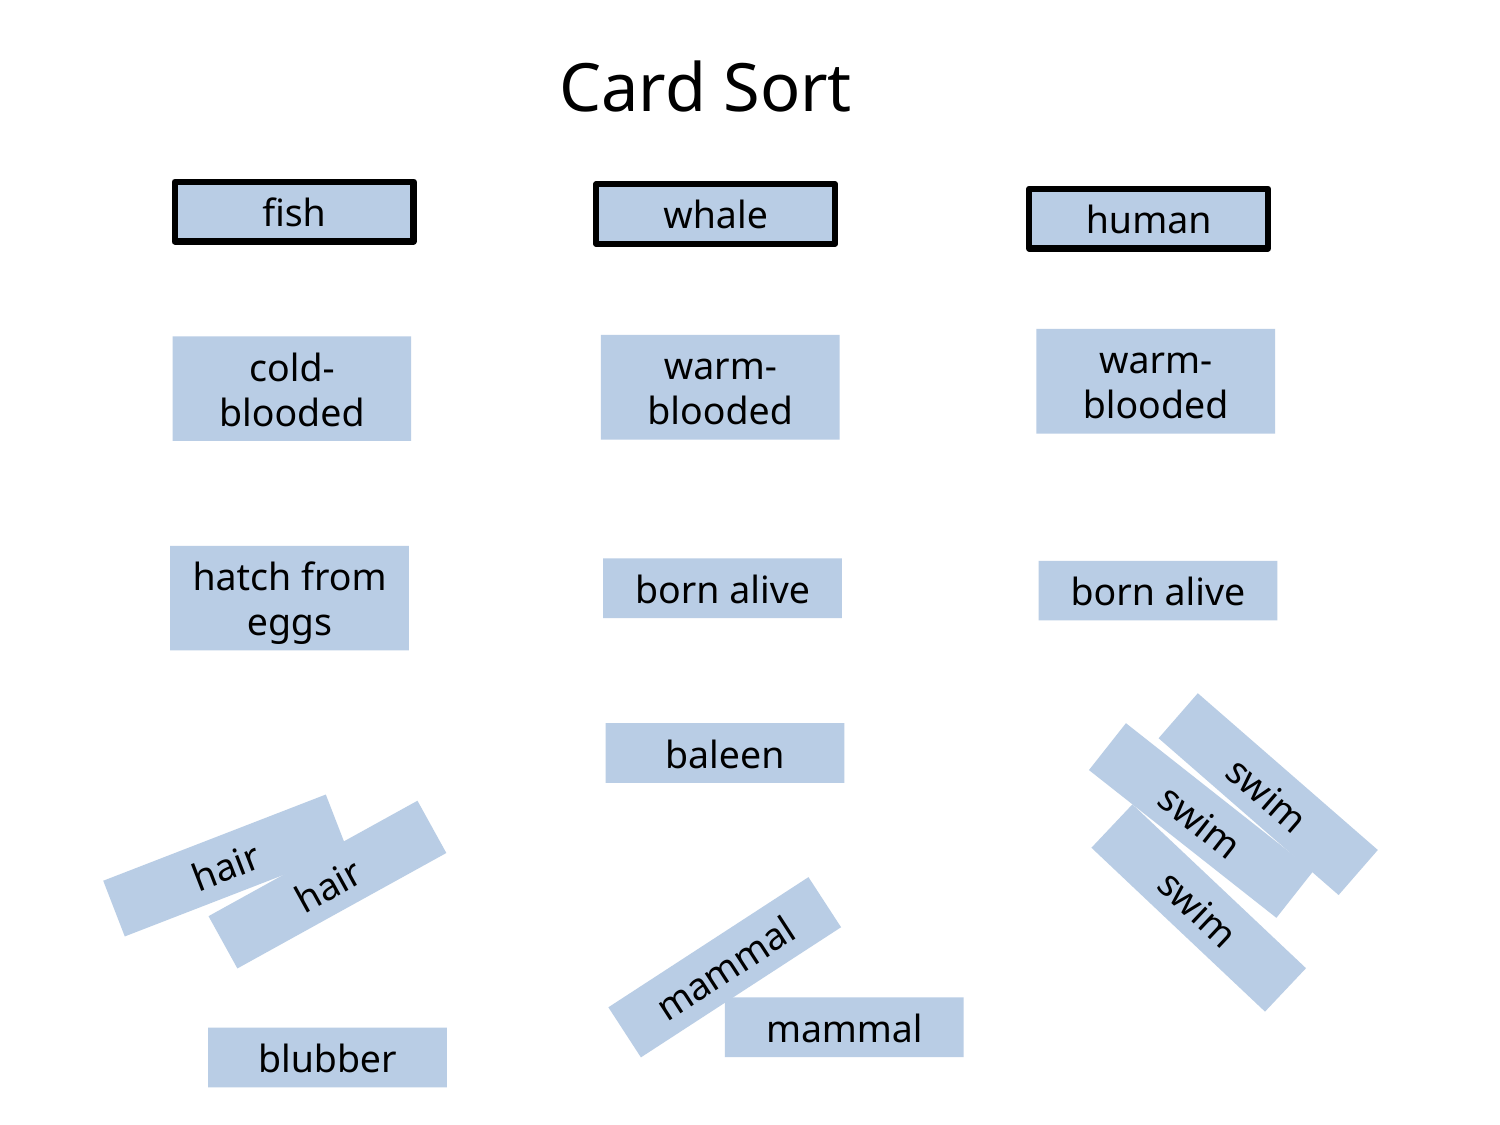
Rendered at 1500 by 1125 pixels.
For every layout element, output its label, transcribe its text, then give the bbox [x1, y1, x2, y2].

text_box mammal [608, 877, 842, 1058]
text_box Card Sort [383, 37, 1028, 133]
text_box human [1029, 188, 1268, 249]
text_box born alive [603, 558, 842, 619]
text_box warm- blooded [600, 334, 840, 440]
text_box warm- blooded [1036, 328, 1276, 434]
text_box mammal [724, 997, 964, 1058]
text_box cold- blooded [172, 336, 412, 441]
text_box hair [103, 794, 348, 937]
text_box fish [174, 181, 414, 242]
text_box swim [1088, 723, 1314, 918]
text_box hatch from eggs [170, 545, 409, 651]
text_box born alive [1038, 560, 1278, 621]
text_box hair [208, 800, 447, 969]
text_box blubber [208, 1027, 447, 1088]
text_box baleen [605, 723, 845, 783]
text_box swim [1158, 693, 1378, 896]
text_box swim [1091, 804, 1307, 1012]
text_box whale [596, 184, 835, 244]
